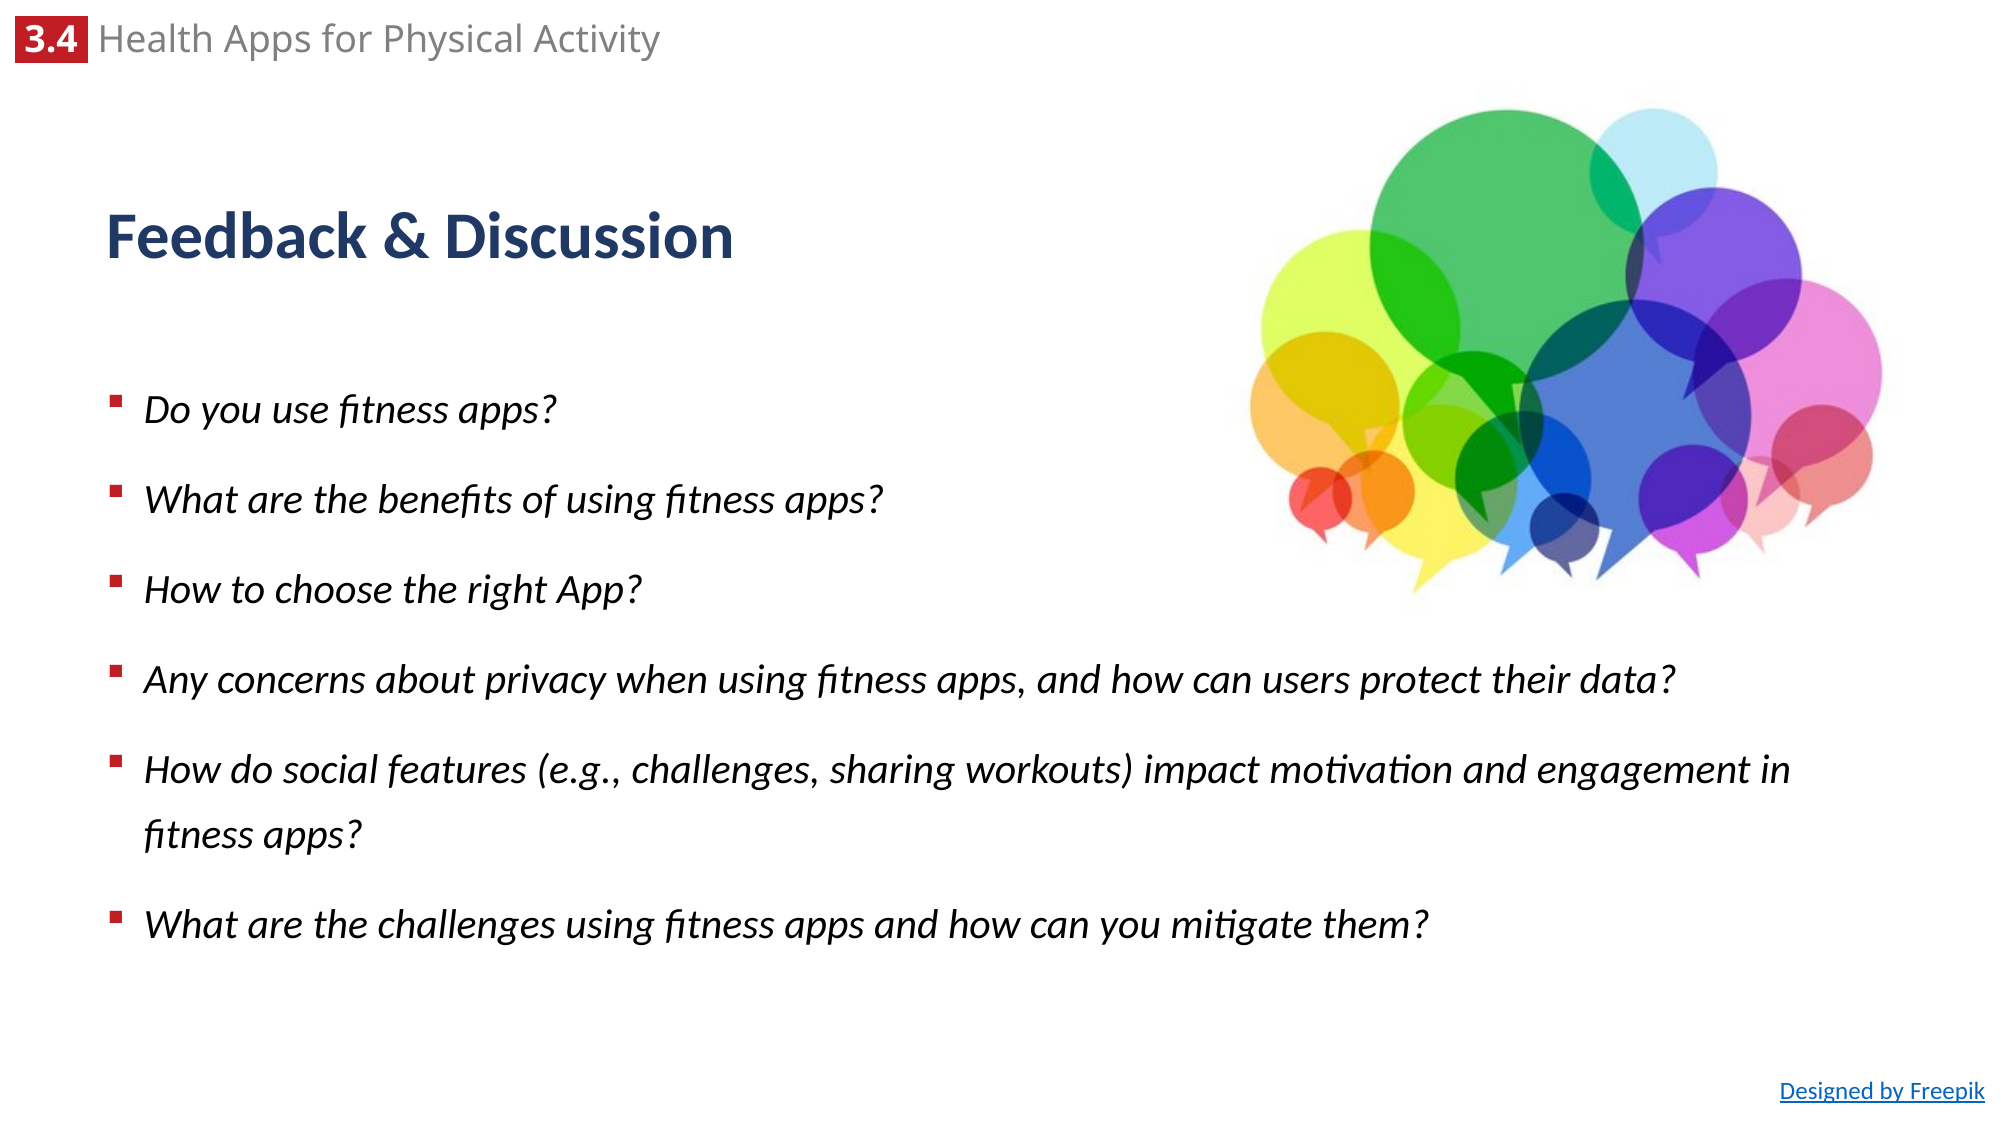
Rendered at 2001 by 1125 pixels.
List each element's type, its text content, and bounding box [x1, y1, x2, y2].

list Do you use fitness apps? What are the benefits of using fitness apps? How to choose the right App? Any concerns about privacy when using fitness apps, and how can users protect their data? How do social features (e.g., challenges, sharing workouts) impact motivation and engagement in fitness apps? What are the challenges using fitness apps and how can you mitigate them? [91, 358, 1906, 1051]
text_box Designed by Freepik [989, 1066, 2000, 1112]
title Feedback & Discussion [91, 177, 1214, 297]
picture [1214, 84, 1906, 617]
